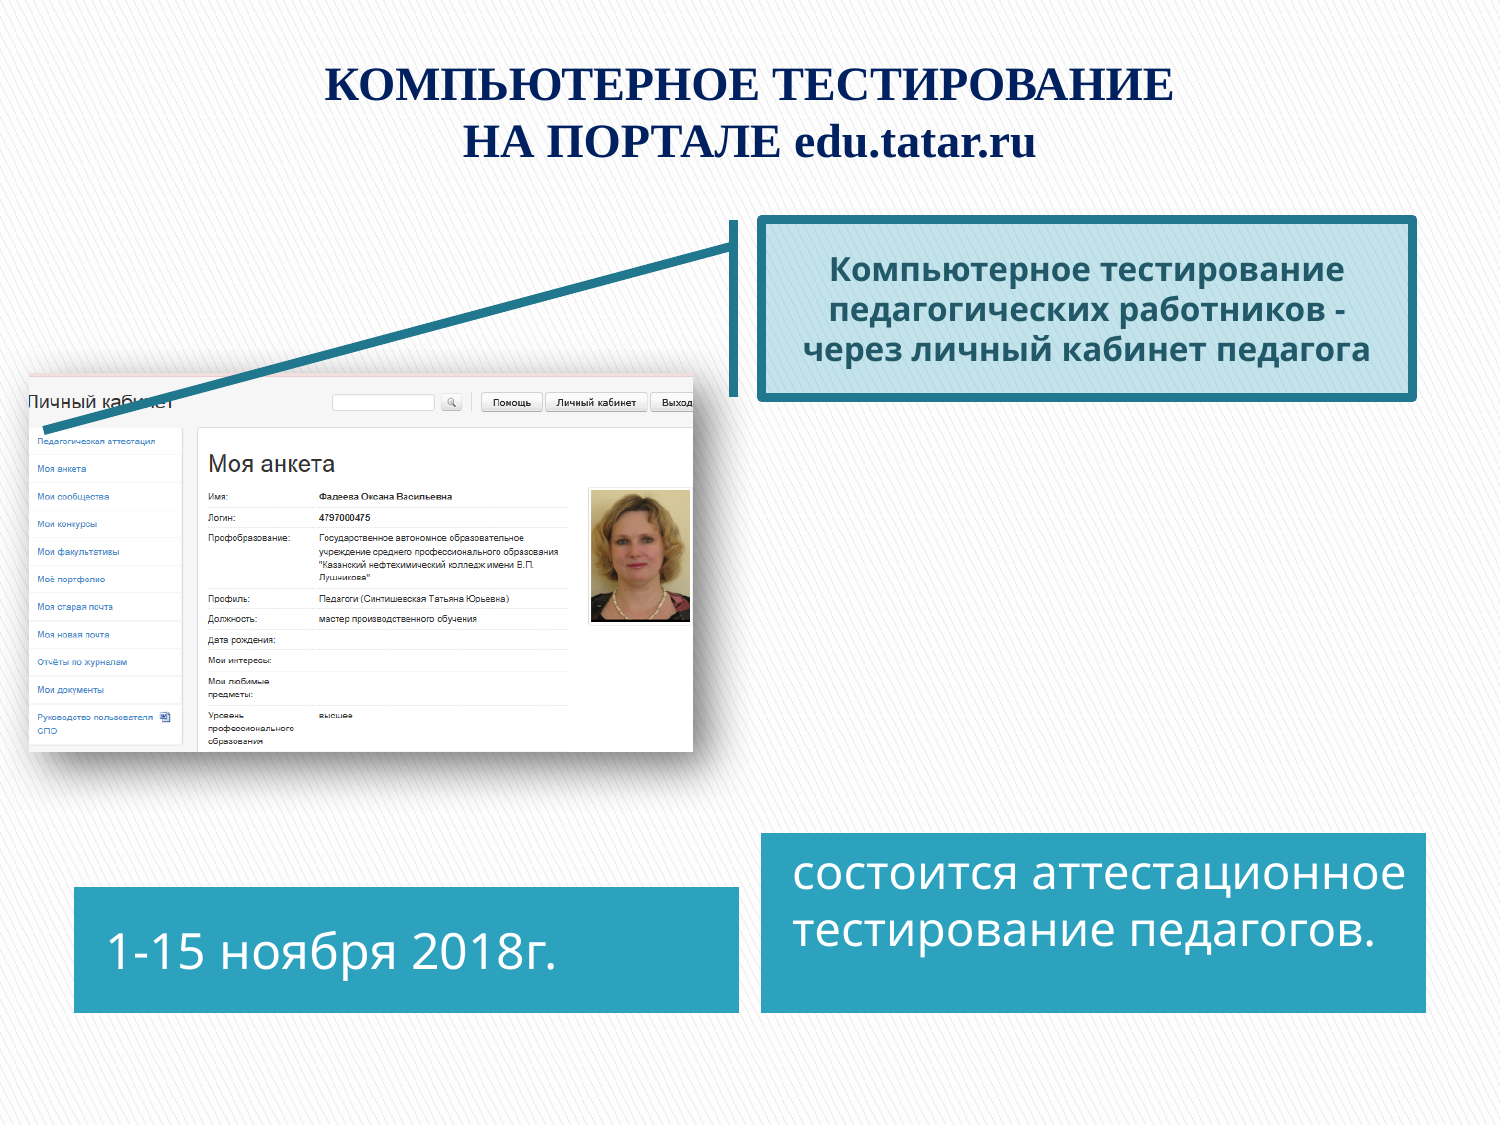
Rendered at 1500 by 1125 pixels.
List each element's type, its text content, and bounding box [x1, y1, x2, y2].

list 1-15 ноября 2018г. [74, 887, 739, 1013]
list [29, 373, 693, 752]
list состоится аттестационное тестирование педагогов. [761, 833, 1426, 1013]
text_box Компьютерное тестирование педагогических работников - через личный кабинет педагога [757, 215, 1417, 402]
title КОМПЬЮТЕРНОЕ ТЕСТИРОВАНИЕ НА ПОРТАЛЕ edu.tatar.ru [75, 44, 1425, 233]
text_box Компьютерное тестирование педагогических работников - через личный кабинет педагога [241, 219, 738, 397]
